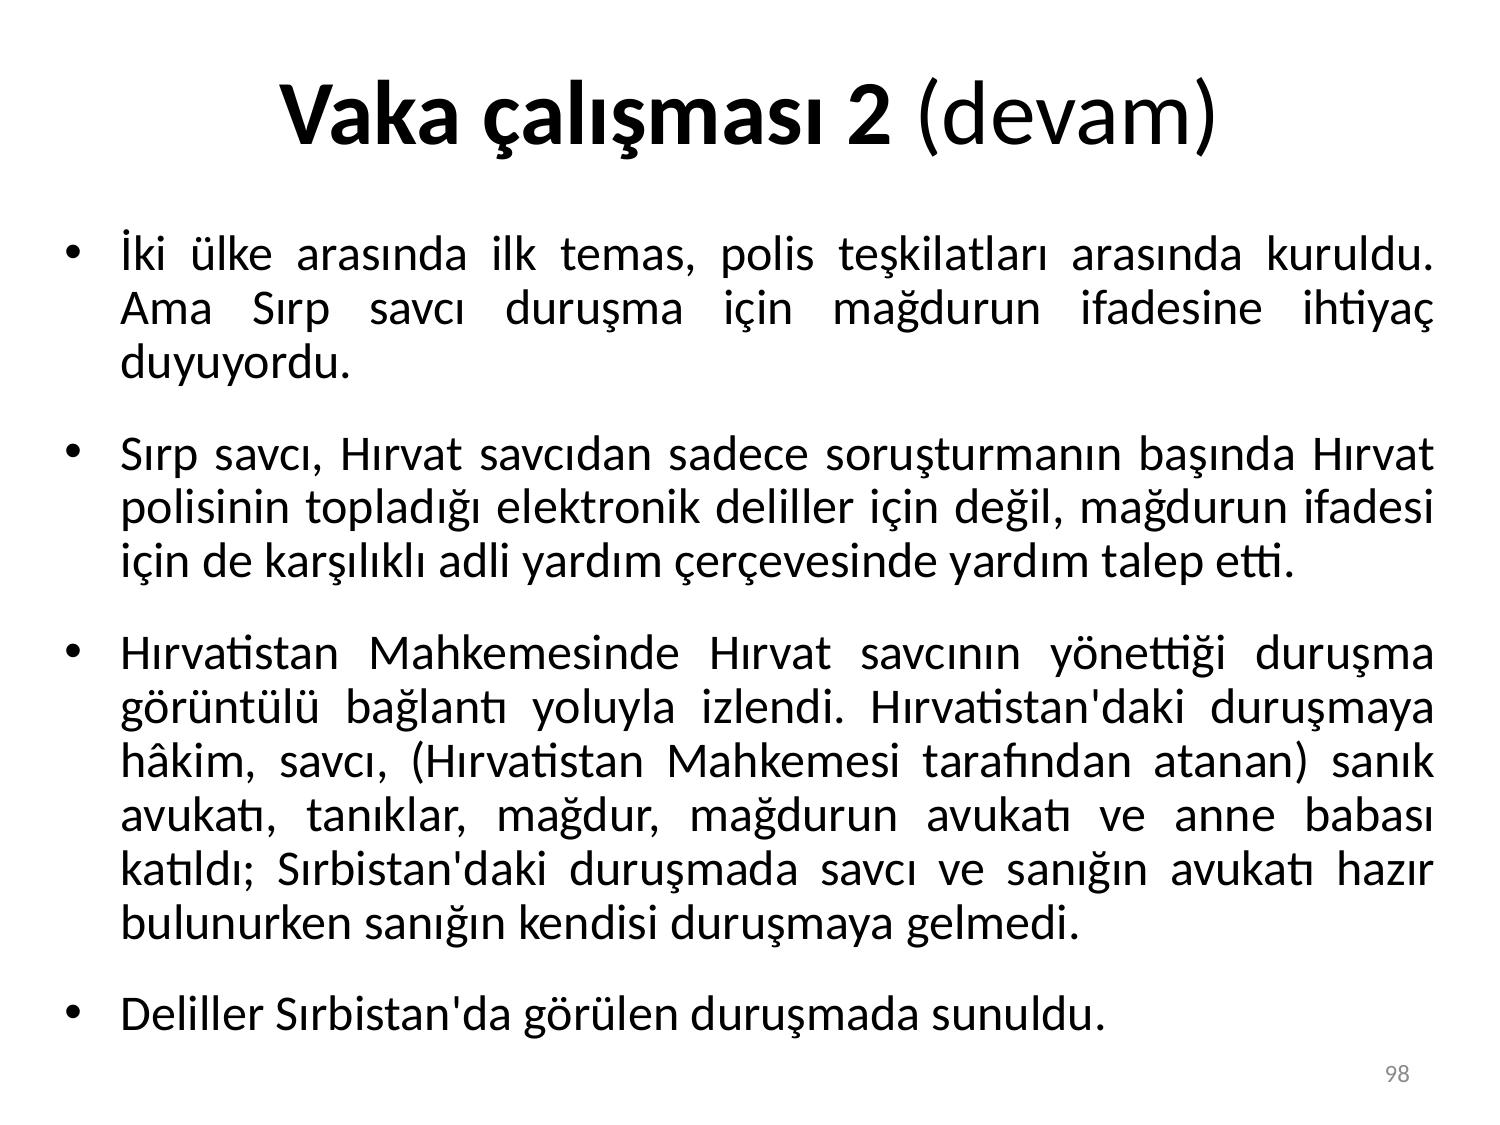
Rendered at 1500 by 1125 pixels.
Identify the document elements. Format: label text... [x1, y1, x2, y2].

list İki ülke arasında ilk temas, polis teşkilatları arasında kuruldu. Ama Sırp savcı duruşma için mağdurun ifadesine ihtiyaç duyuyordu. Sırp savcı, Hırvat savcıdan sadece soruşturmanın başında Hırvat polisinin topladığı elektronik deliller için değil, mağdurun ifadesi için de karşılıklı adli yardım çerçevesinde yardım talep etti. Hırvatistan Mahkemesinde Hırvat savcının yönettiği duruşma görüntülü bağlantı yoluyla izlendi. Hırvatistan'daki duruşmaya hâkim, savcı, (Hırvatistan Mahkemesi tarafından atanan) sanık avukatı, tanıklar, mağdur, mağdurun avukatı ve anne babası katıldı; Sırbistan'daki duruşmada savcı ve sanığın avukatı hazır bulunurken sanığın kendisi duruşmaya gelmedi. Deliller Sırbistan'da görülen duruşmada sunuldu. [49, 219, 1451, 1102]
title Vaka çalışması 2 (devam) [75, 45, 1425, 187]
slide_number 98 [1074, 1042, 1425, 1103]
